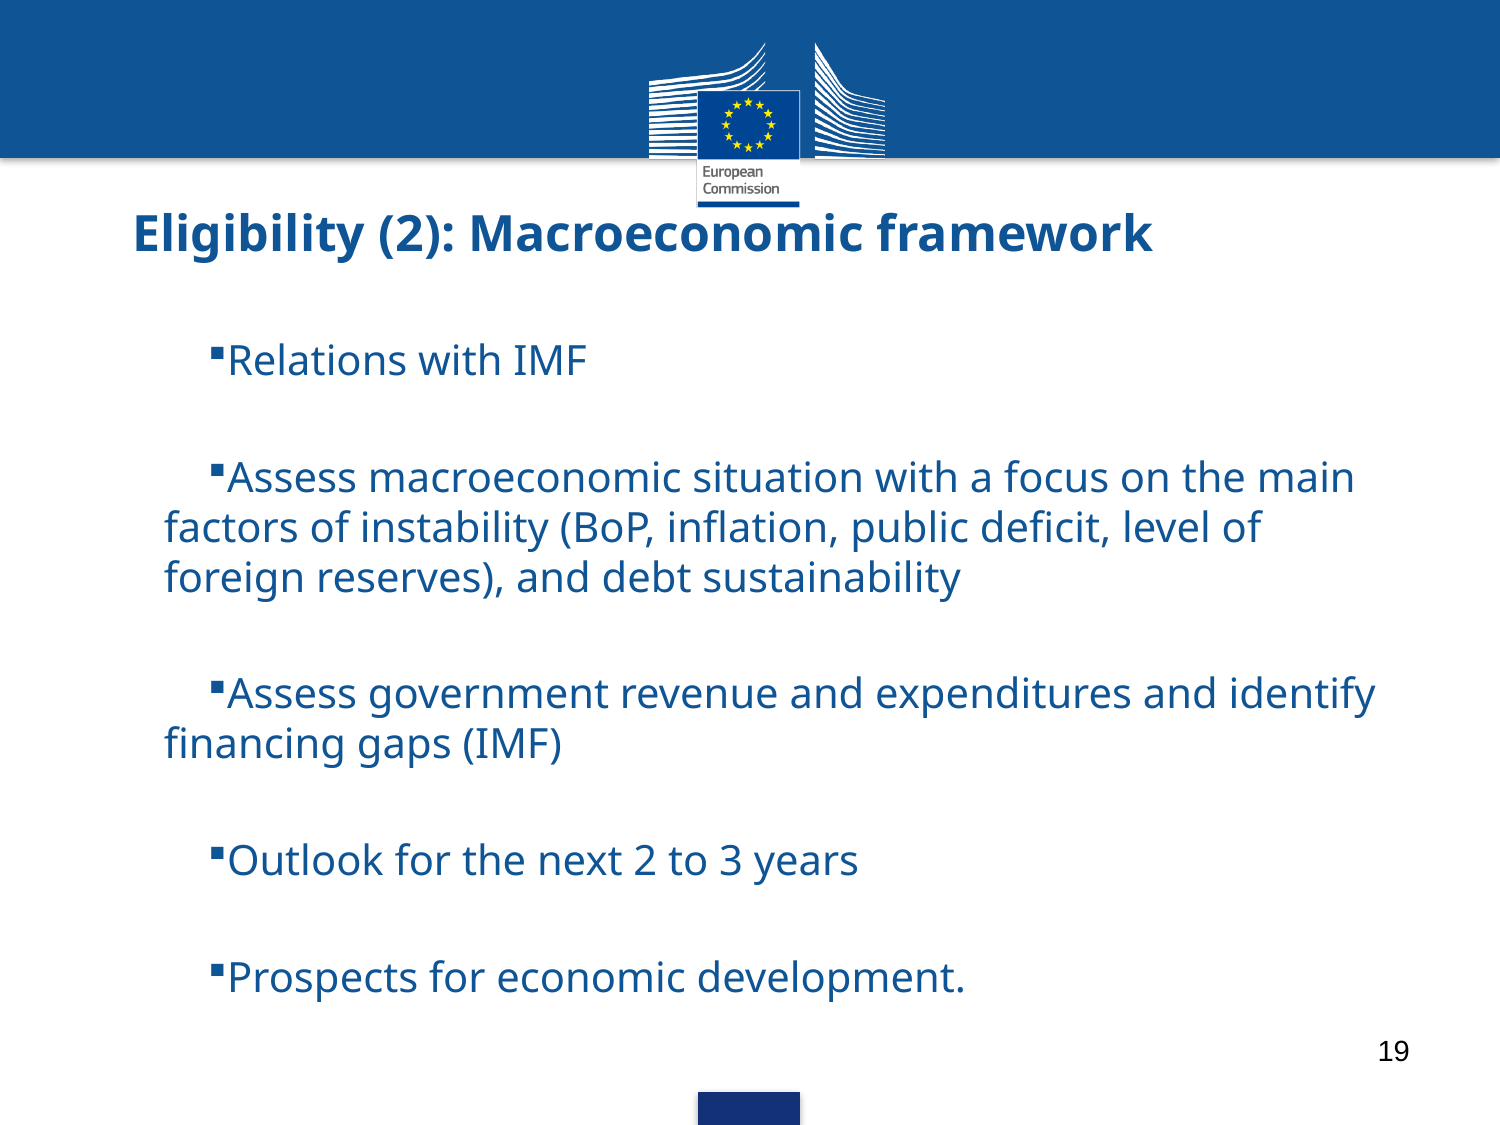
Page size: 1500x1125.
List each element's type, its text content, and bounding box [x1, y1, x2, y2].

picture [649, 42, 885, 184]
list Relations with IMF Assess macroeconomic situation with a focus on the main factors of instability (BoP, inflation, public deficit, level of foreign reserves), and debt sustainability Assess government revenue and expenditures and identify financing gaps (IMF) Outlook for the next 2 to 3 years Prospects for economic development. [74, 326, 1426, 1118]
title Eligibility (2): Macroeconomic framework [58, 184, 1409, 279]
slide_number 19 [1074, 1024, 1426, 1103]
